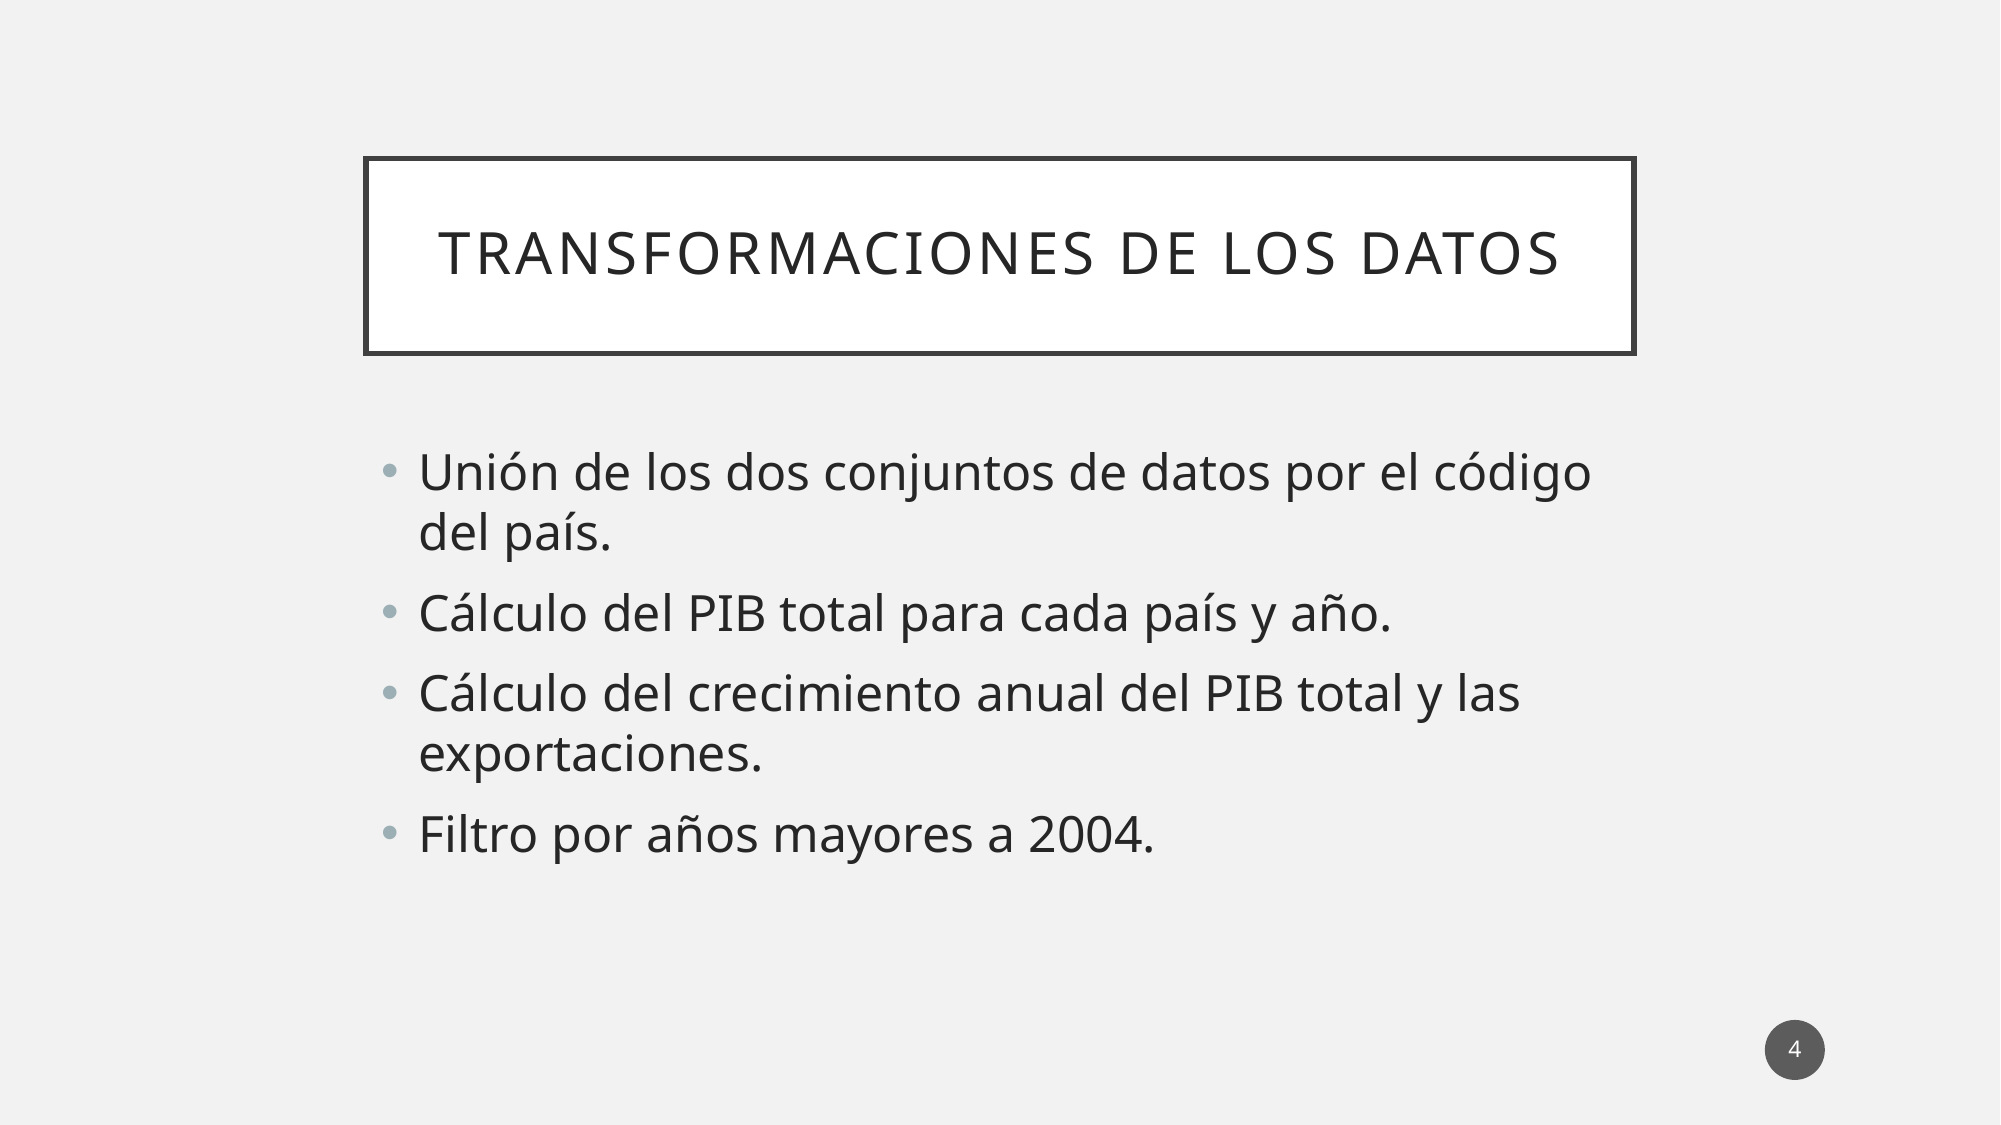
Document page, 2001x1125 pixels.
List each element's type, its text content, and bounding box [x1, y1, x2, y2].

title TRANSFORMACIONES DE LOS DATOS [363, 156, 1637, 356]
slide_number 4 [1764, 1019, 1825, 1080]
list Unión de los dos conjuntos de datos por el código del país. Cálculo del PIB total para cada país y año. Cálculo del crecimiento anual del PIB total y las exportaciones. Filtro por años mayores a 2004. [366, 432, 1634, 1020]
